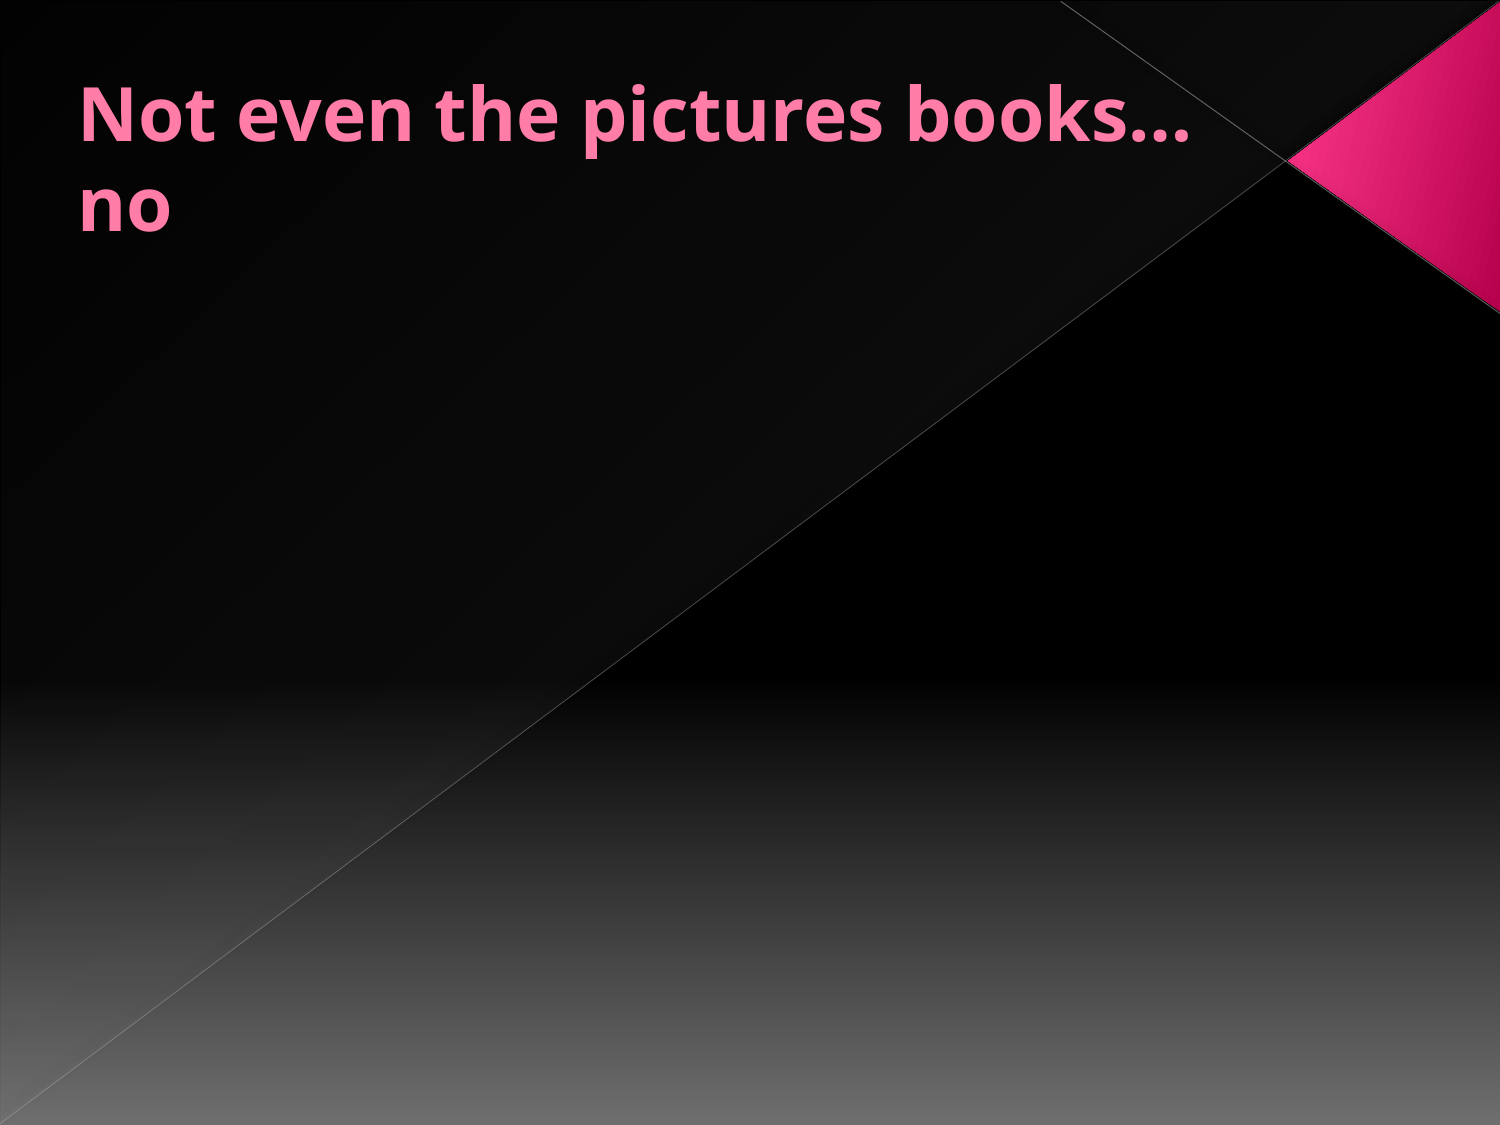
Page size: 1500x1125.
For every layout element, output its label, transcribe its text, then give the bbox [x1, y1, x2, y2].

title Not even the pictures books… no [62, 44, 1250, 268]
